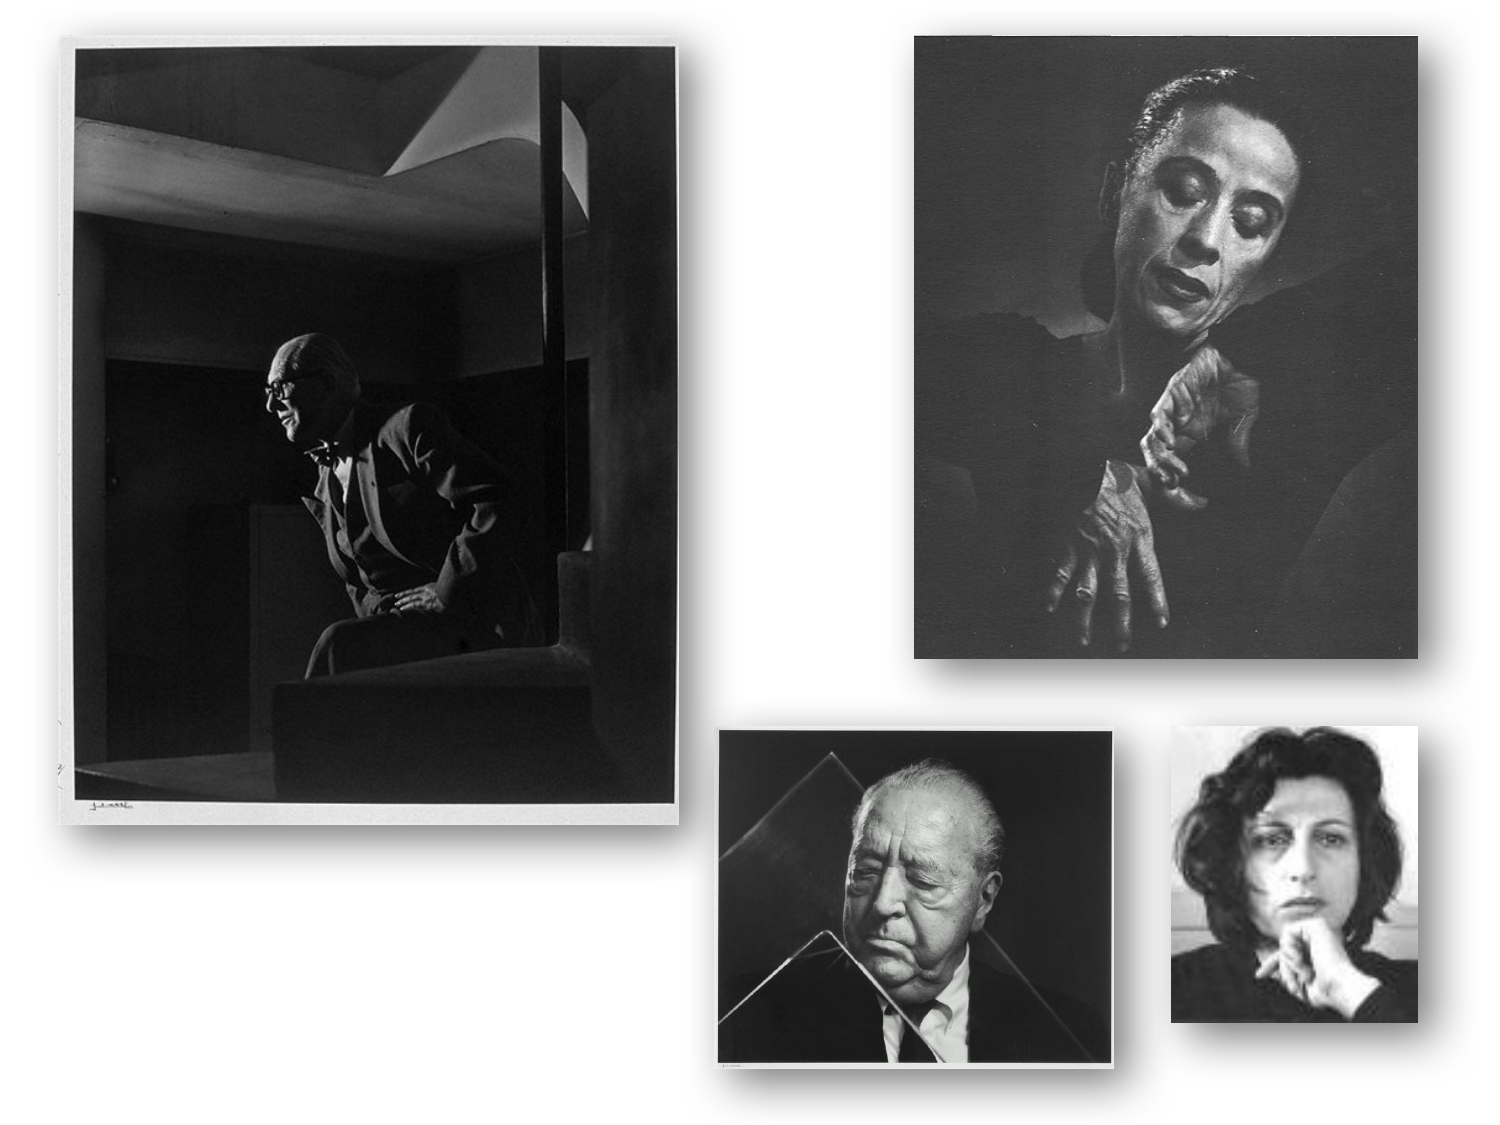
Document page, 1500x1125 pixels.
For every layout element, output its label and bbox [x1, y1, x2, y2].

picture [58, 34, 679, 825]
picture [913, 34, 1419, 660]
picture [714, 726, 1114, 1069]
picture [1171, 726, 1419, 1023]
